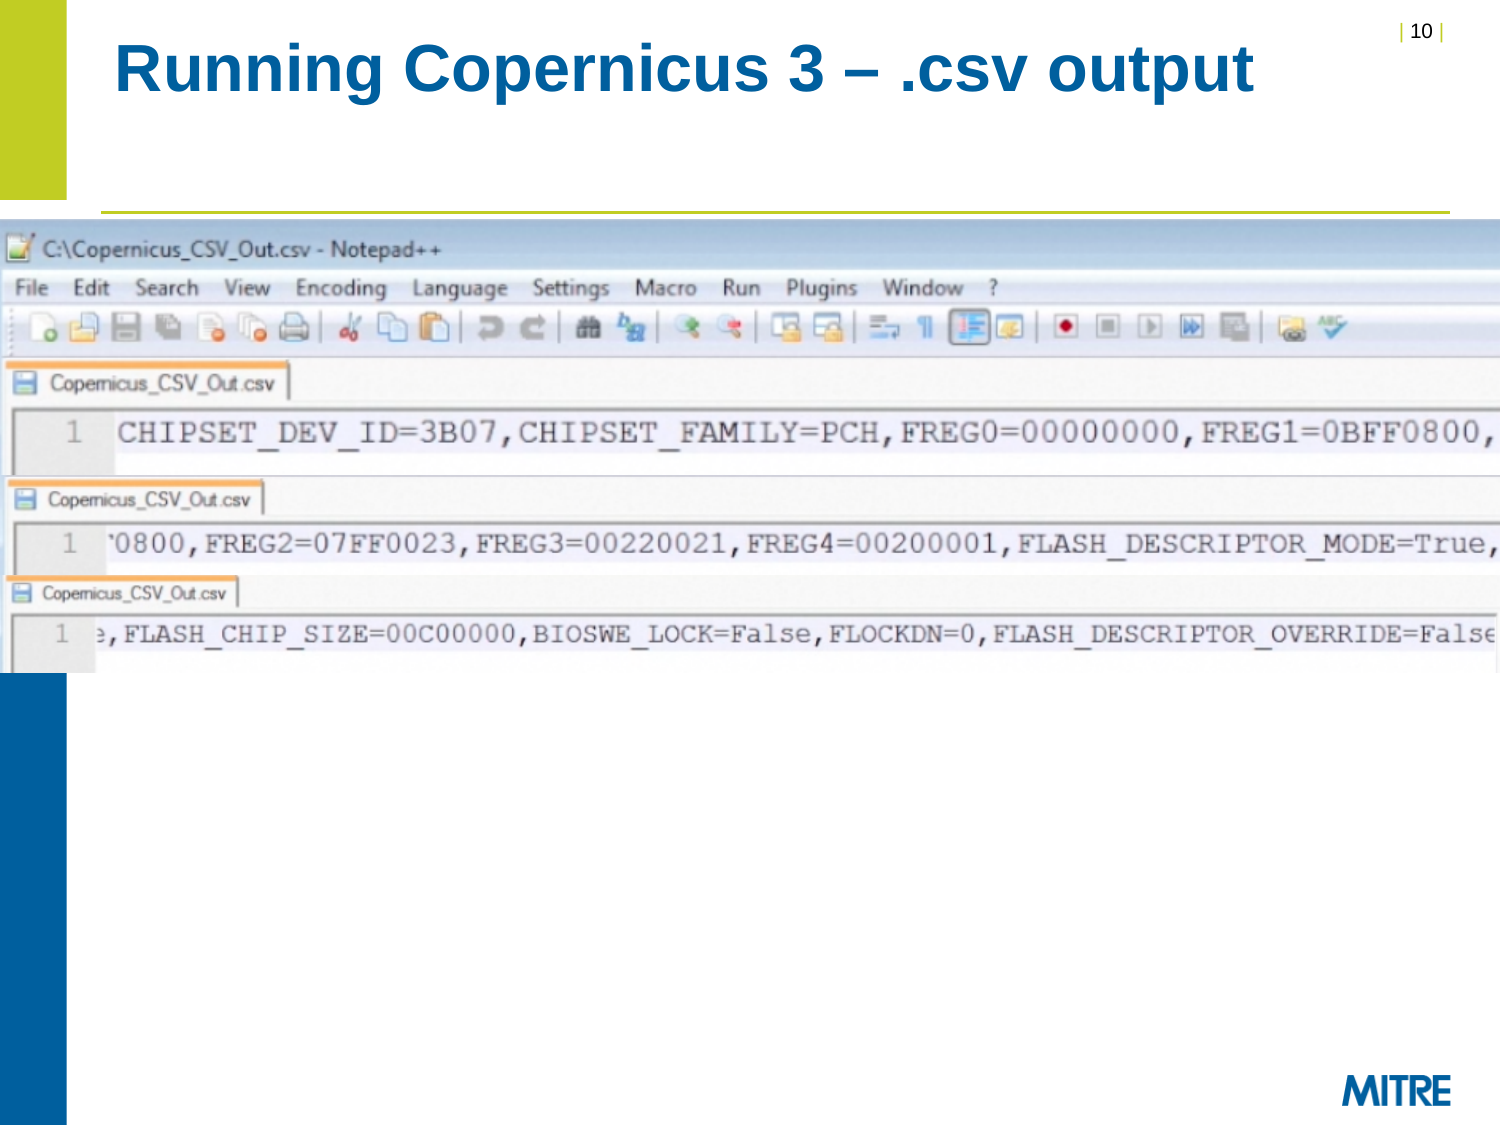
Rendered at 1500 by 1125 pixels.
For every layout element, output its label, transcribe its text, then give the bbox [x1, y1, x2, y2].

picture [1342, 1072, 1453, 1113]
title Running Copernicus 3 – .csv output [99, 0, 1450, 143]
picture [0, 219, 1500, 673]
